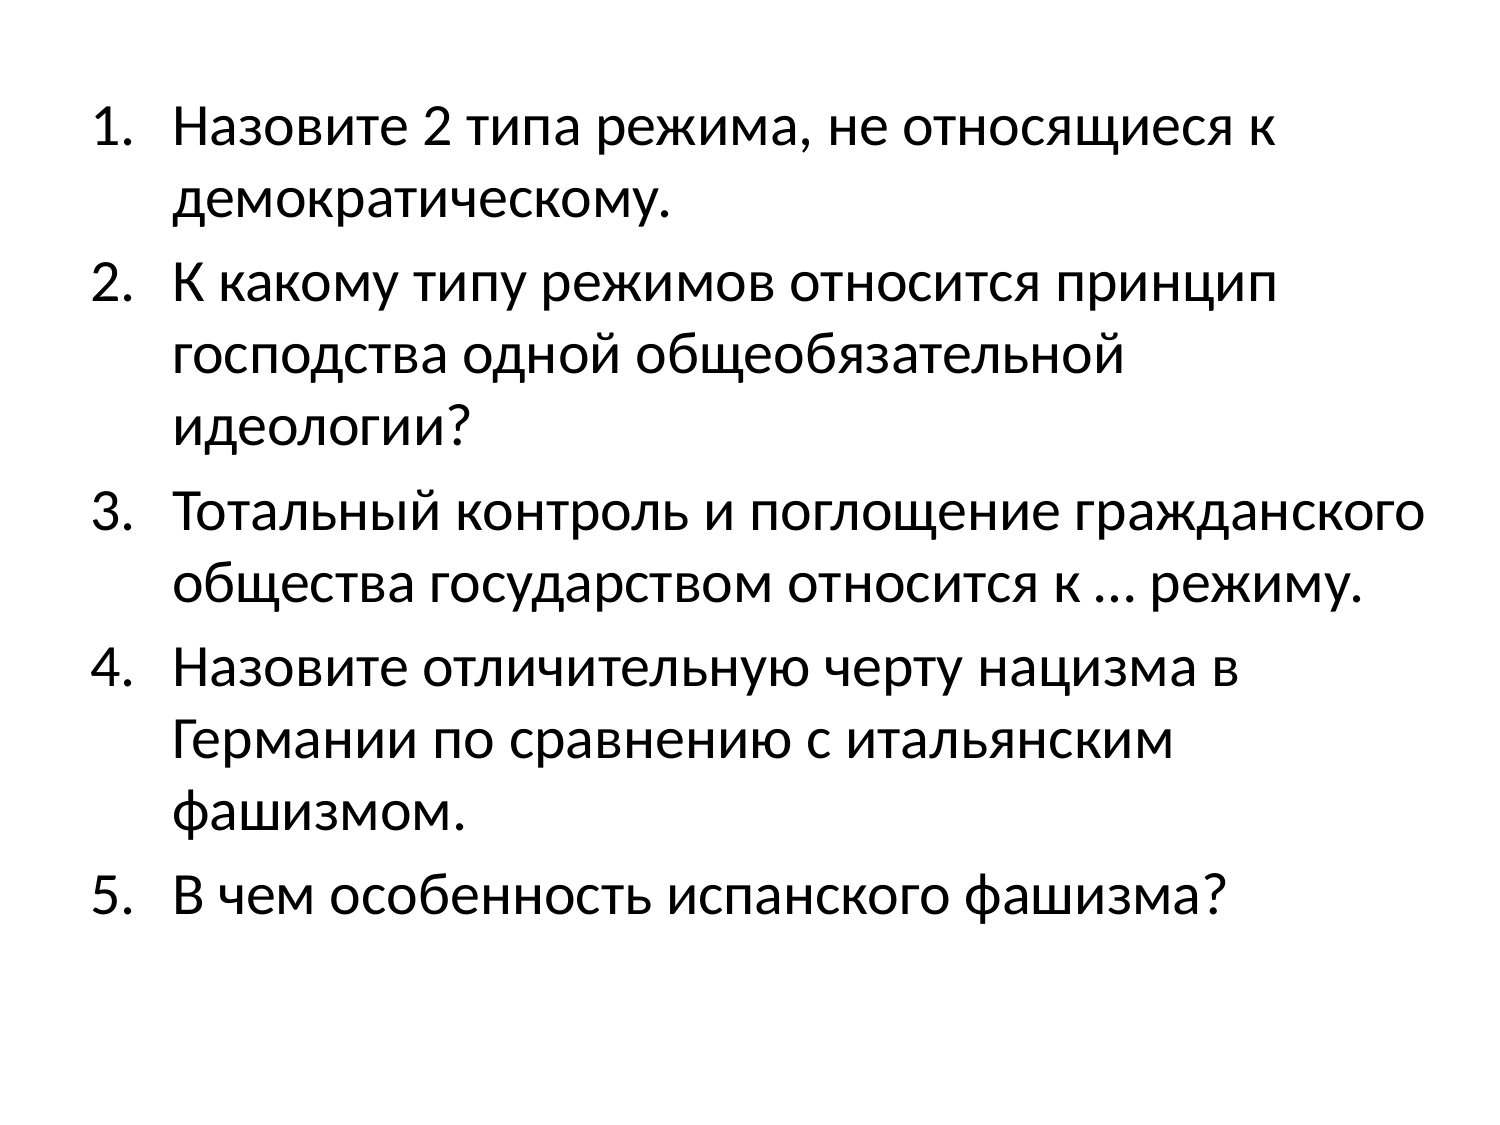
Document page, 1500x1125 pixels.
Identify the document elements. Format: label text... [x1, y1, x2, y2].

list Назовите 2 типа режима, не относящиеся к демократическому. К какому типу режимов относится принцип господства одной общеобязательной идеологии? Тотальный контроль и поглощение гражданского общества государством относится к … режиму. Назовите отличительную черту нацизма в Германии по сравне­нию с итальянским фашизмом. В чем особенность испанского фашизма? [75, 78, 1447, 1005]
